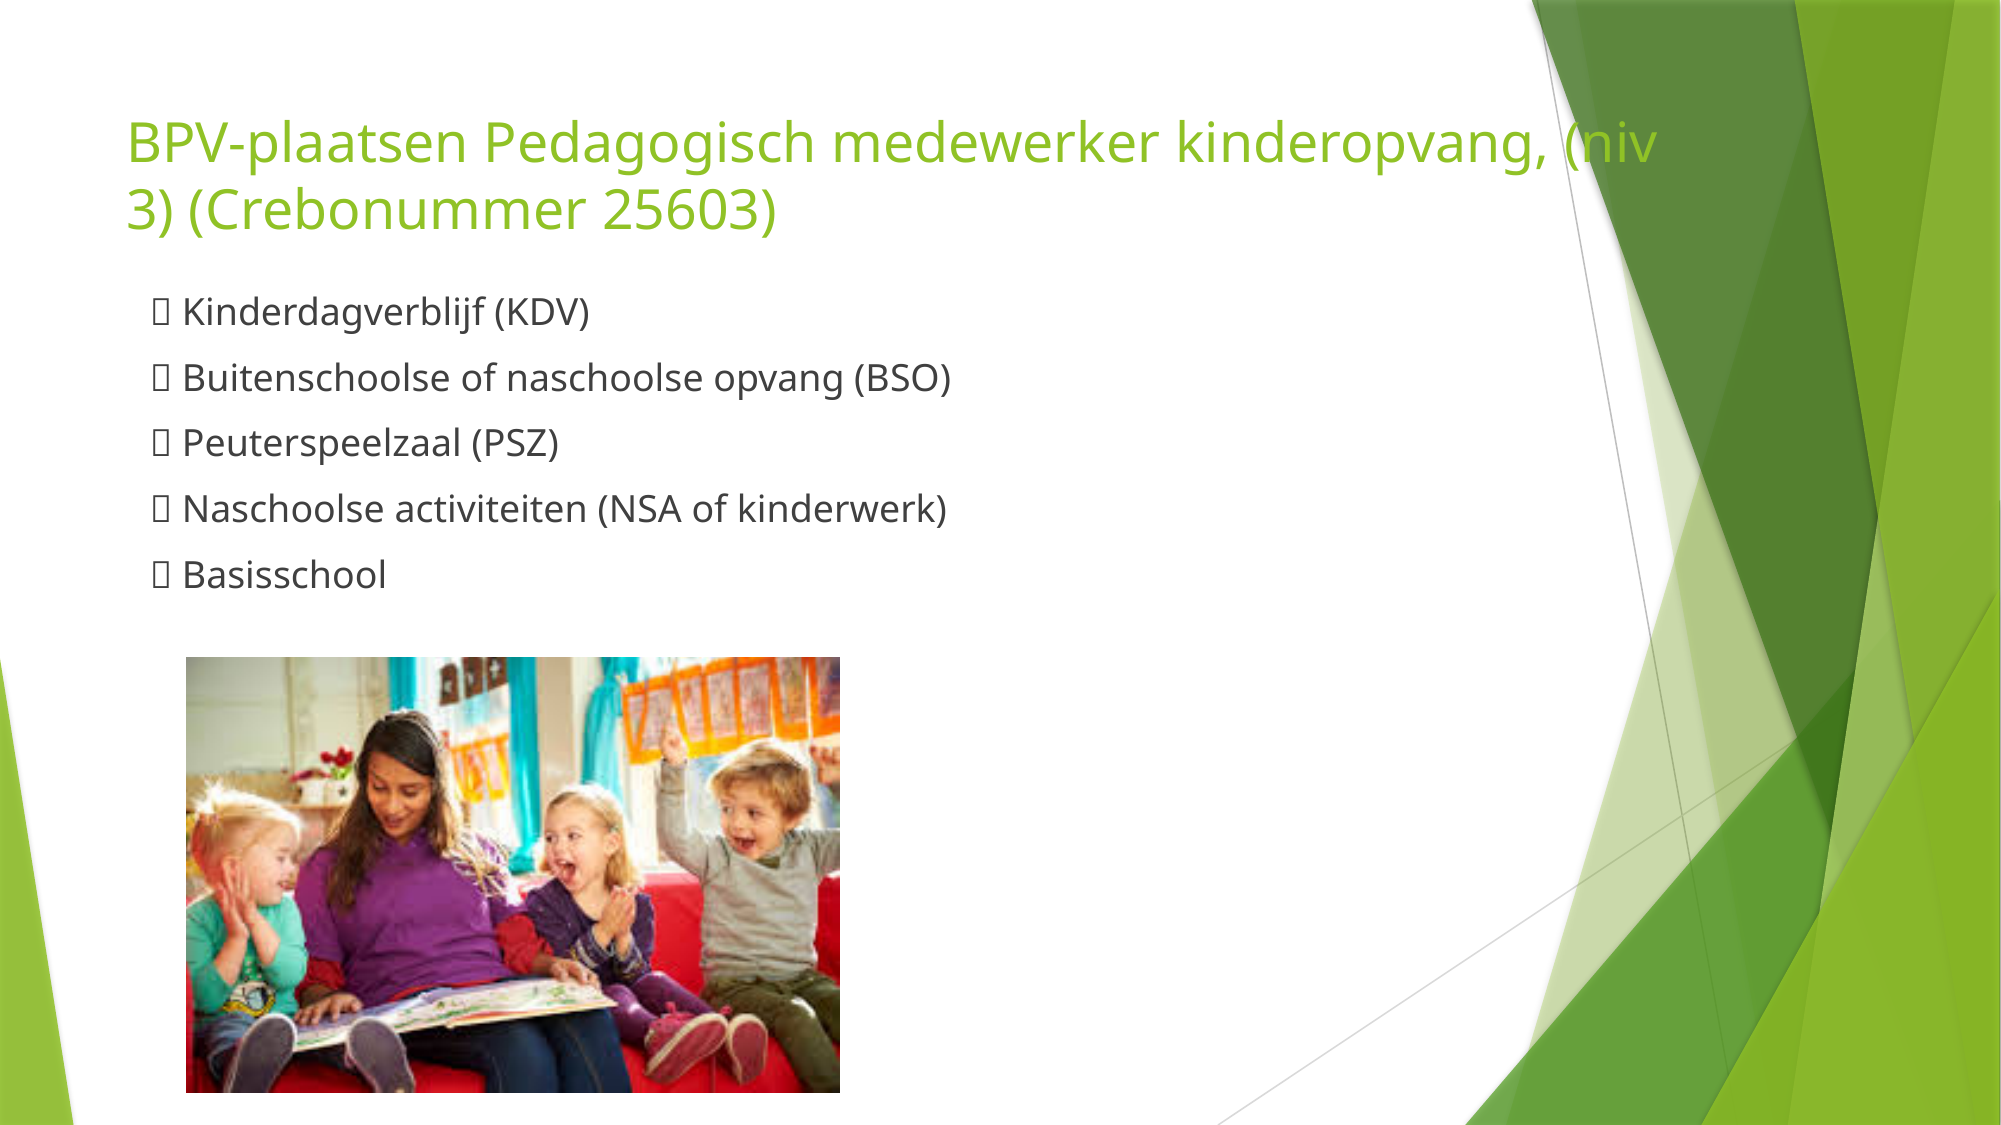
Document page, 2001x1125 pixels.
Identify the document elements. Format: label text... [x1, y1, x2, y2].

list  Kinderdagverblijf (KDV)  Buitenschoolse of naschoolse opvang (BSO)  Peuterspeelzaal (PSZ)  Naschoolse activiteiten (NSA of kinderwerk)  Basisschool [134, 280, 1545, 917]
picture [185, 657, 841, 1094]
title BPV-plaatsen Pedagogisch medewerker kinderopvang, (niv 3) (Crebonummer 25603) [111, 99, 1693, 317]
